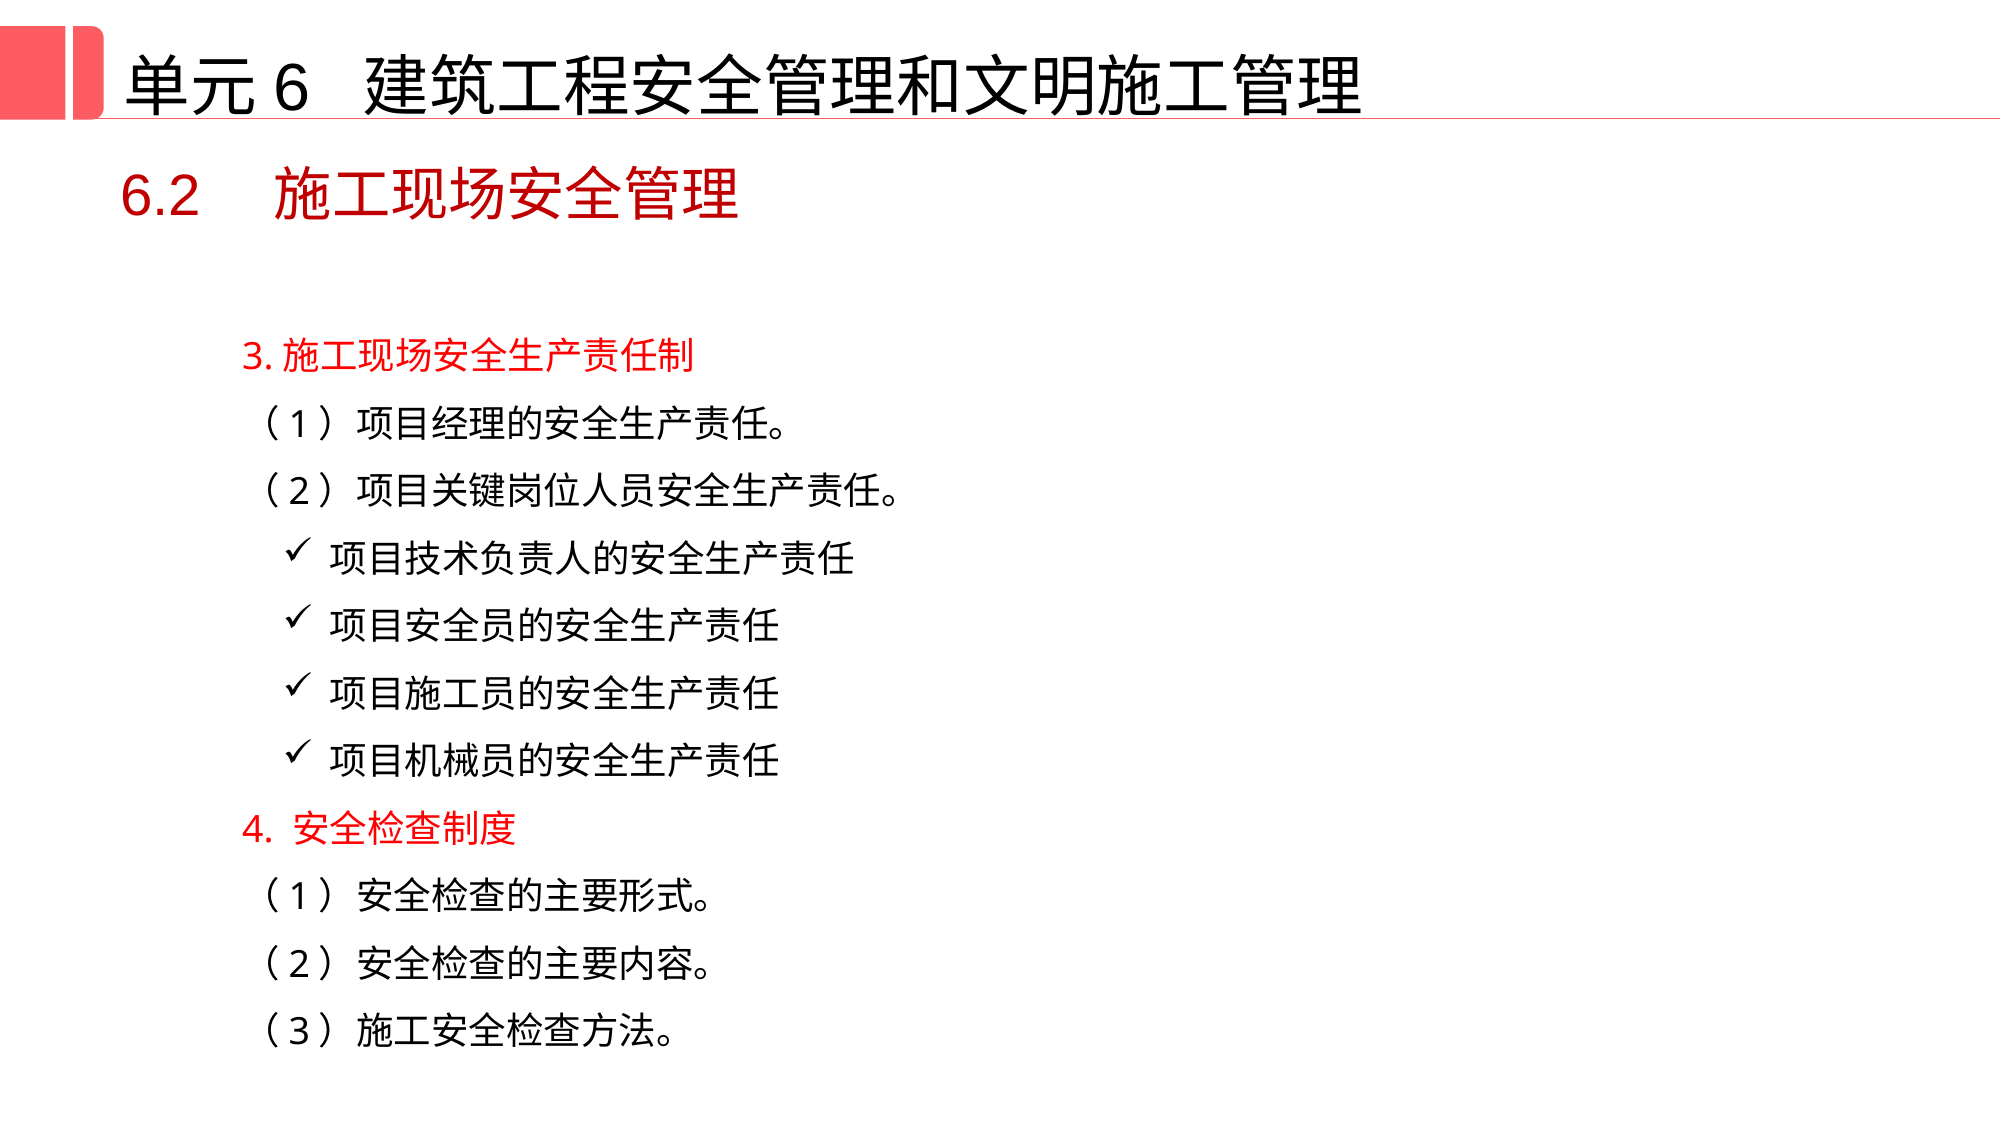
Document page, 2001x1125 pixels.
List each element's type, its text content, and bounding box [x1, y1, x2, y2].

text_box 3.施工现场安全生产责任制 （1）项目经理的安全生产责任。 （2）项目关键岗位人员安全生产责任。 项目技术负责人的安全生产责任 项目安全员的安全生产责任 项目施工员的安全生产责任 项目机械员的安全生产责任 4. 安全检查制度 （1）安全检查的主要形式。 （2）安全检查的主要内容。 （3）施工安全检查方法。 [153, 302, 1753, 1125]
text_box 6.2 施工现场安全管理 [105, 149, 755, 235]
list 单元6 建筑工程安全管理和文明施工管理 [108, 12, 1891, 248]
